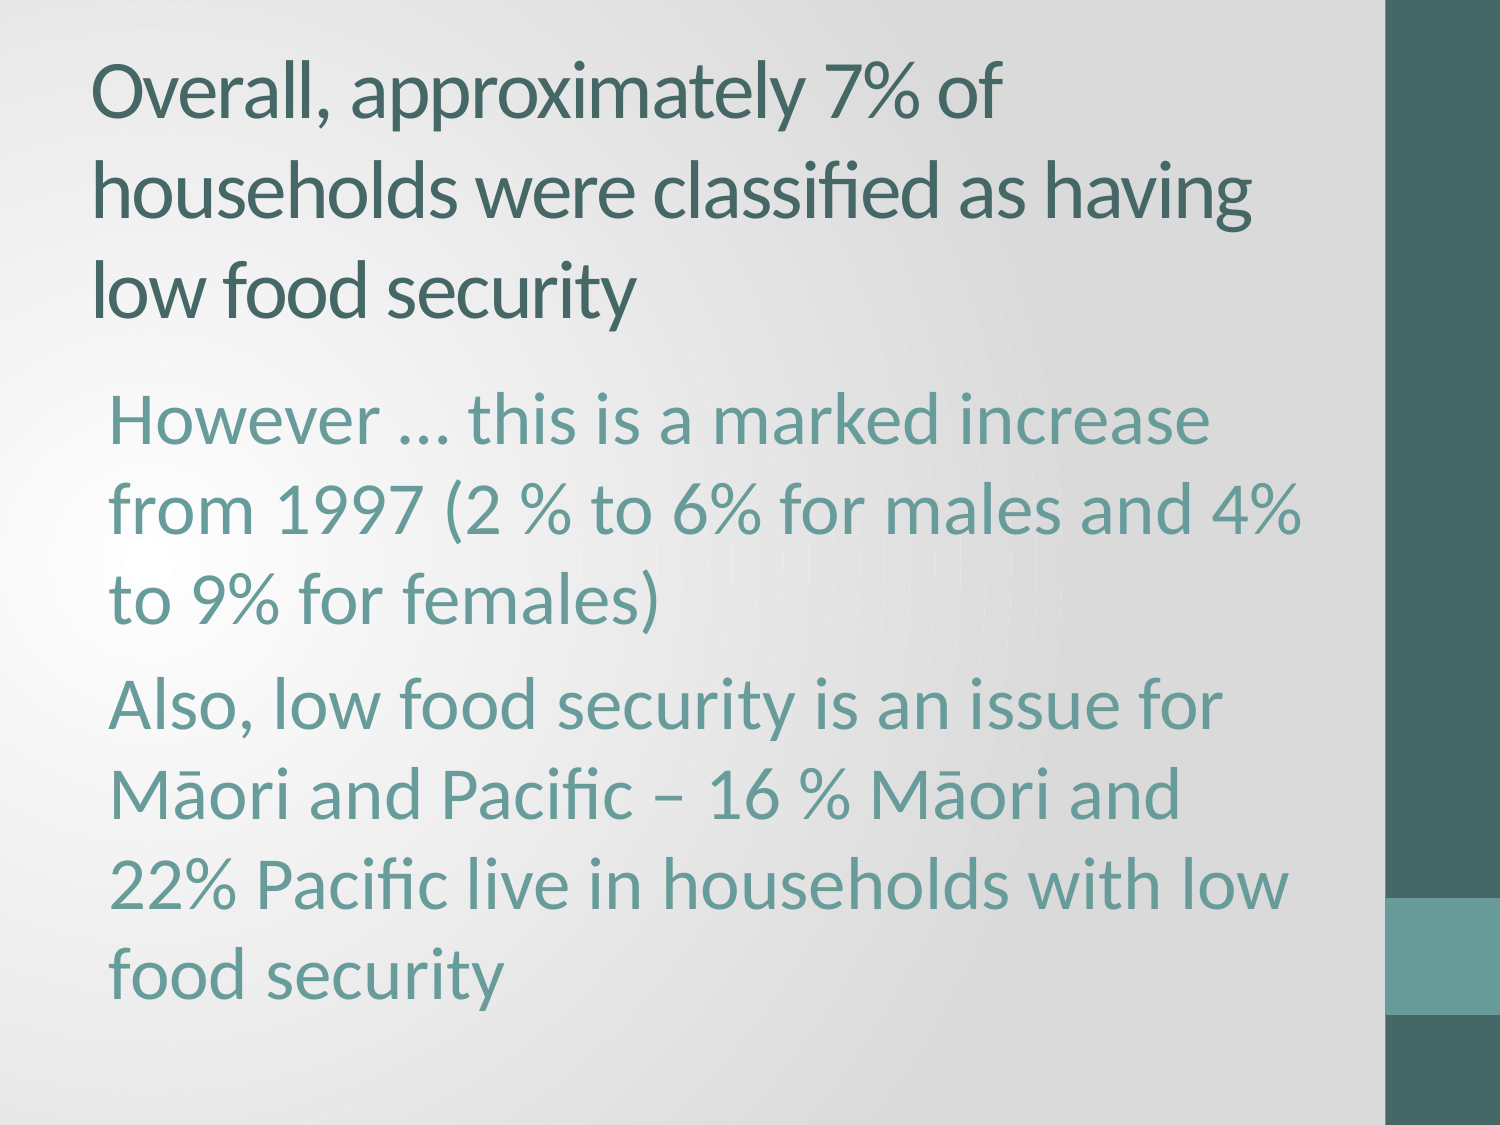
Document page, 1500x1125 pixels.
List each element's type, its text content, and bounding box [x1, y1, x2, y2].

list However … this is a marked increase from 1997 (2 % to 6% for males and 4% to 9% for females) Also, low food security is an issue for Māori and Pacific – 16 % Māori and 22% Pacific live in households with low food security [75, 361, 1325, 1050]
title Overall, approximately 7% of households were classified as having low food security [75, 45, 1325, 327]
